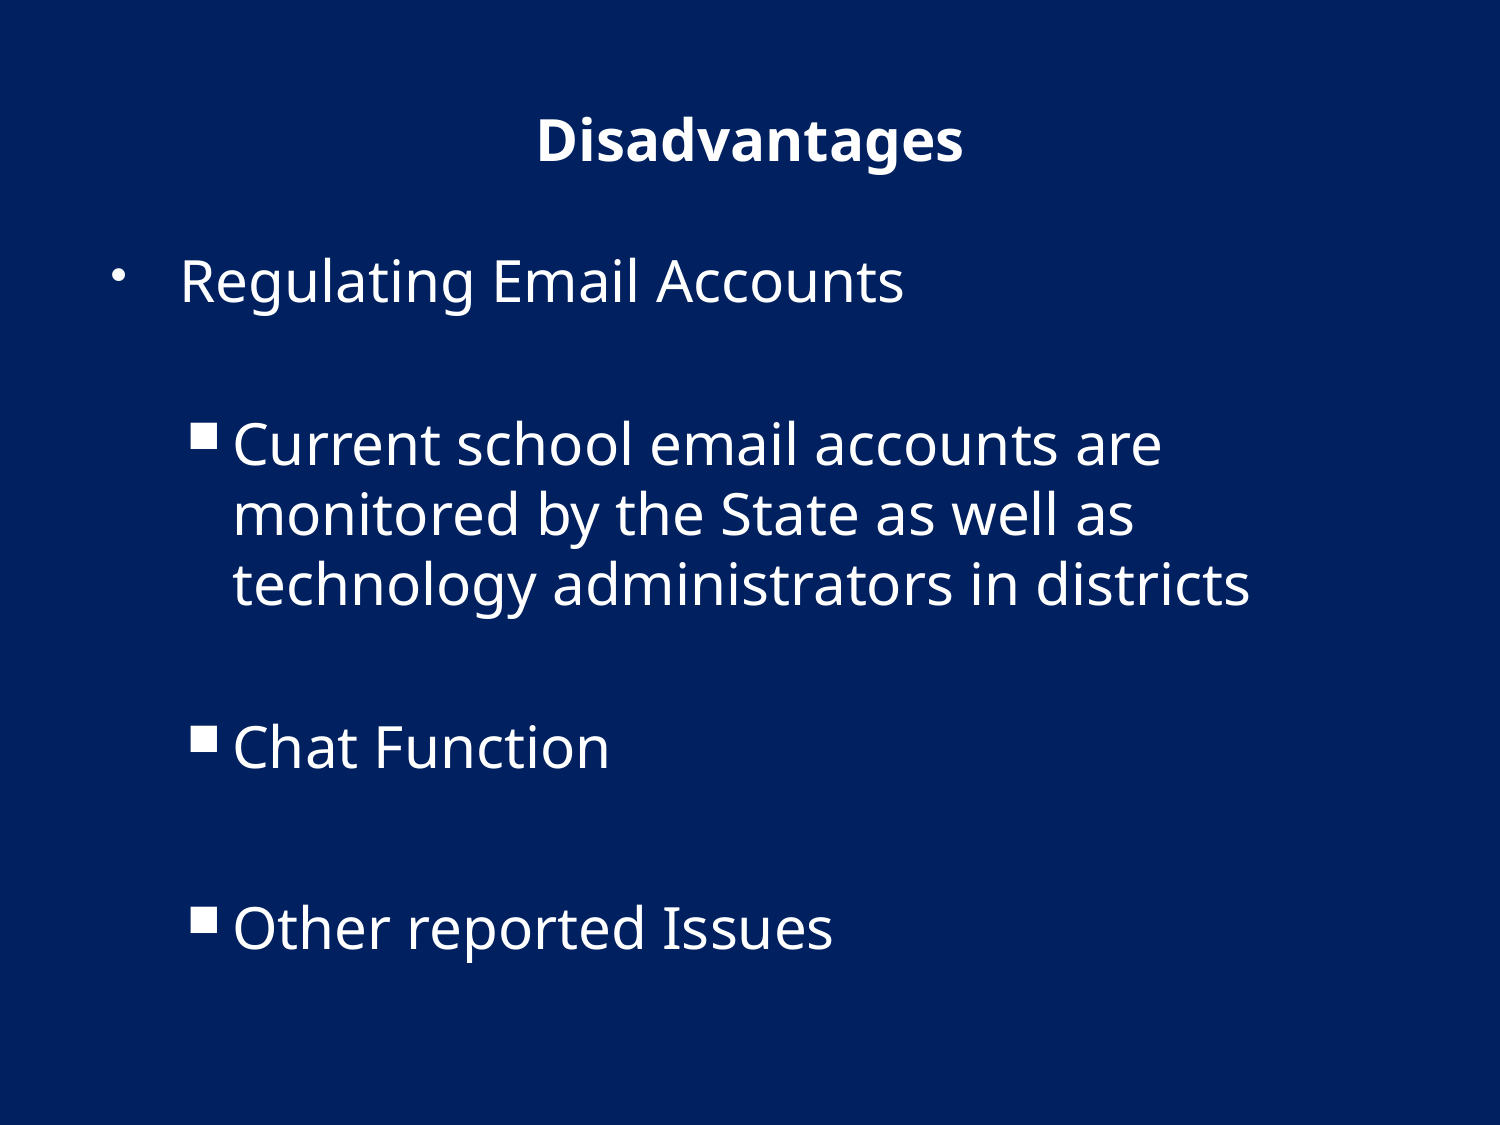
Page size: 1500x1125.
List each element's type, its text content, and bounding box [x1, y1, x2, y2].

list Regulating Email Accounts Current school email accounts are monitored by the State as well as technology administrators in districts Chat Function Other reported Issues [75, 236, 1350, 1000]
title Disadvantages [75, 44, 1425, 233]
